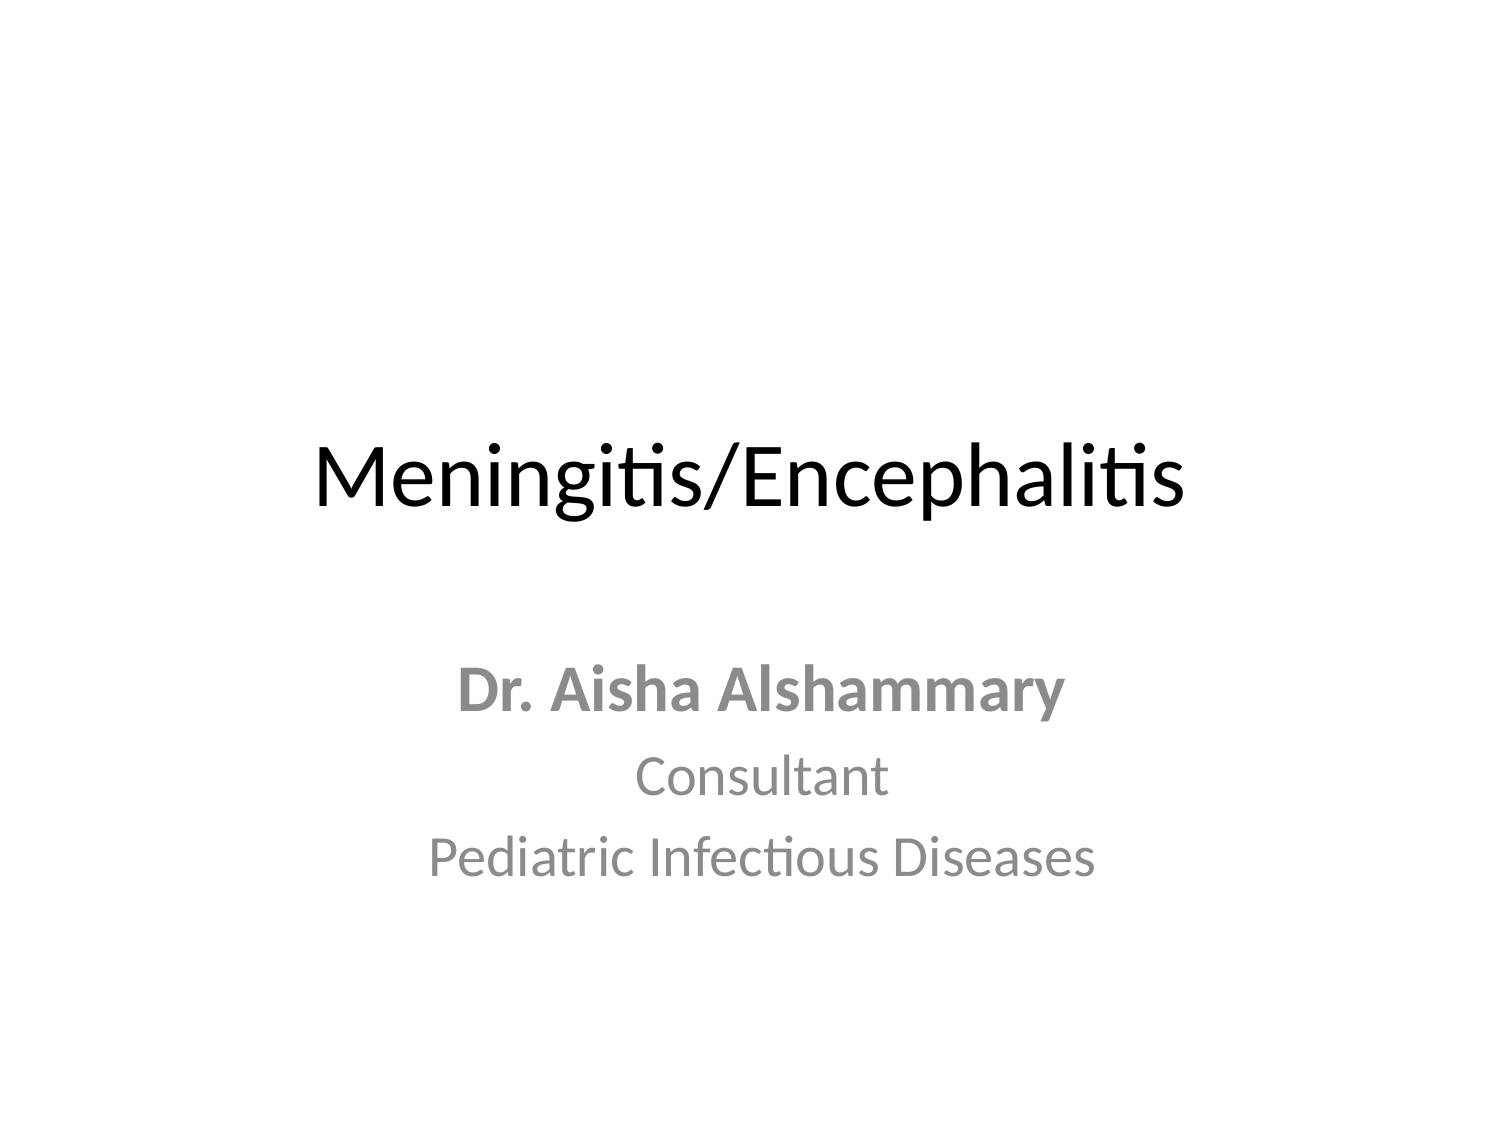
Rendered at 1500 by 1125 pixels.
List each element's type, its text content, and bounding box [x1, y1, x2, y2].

title Meningitis/Encephalitis [112, 349, 1388, 591]
subtitle Dr. Aisha Alshammary Consultant Pediatric Infectious Diseases [237, 637, 1288, 925]
